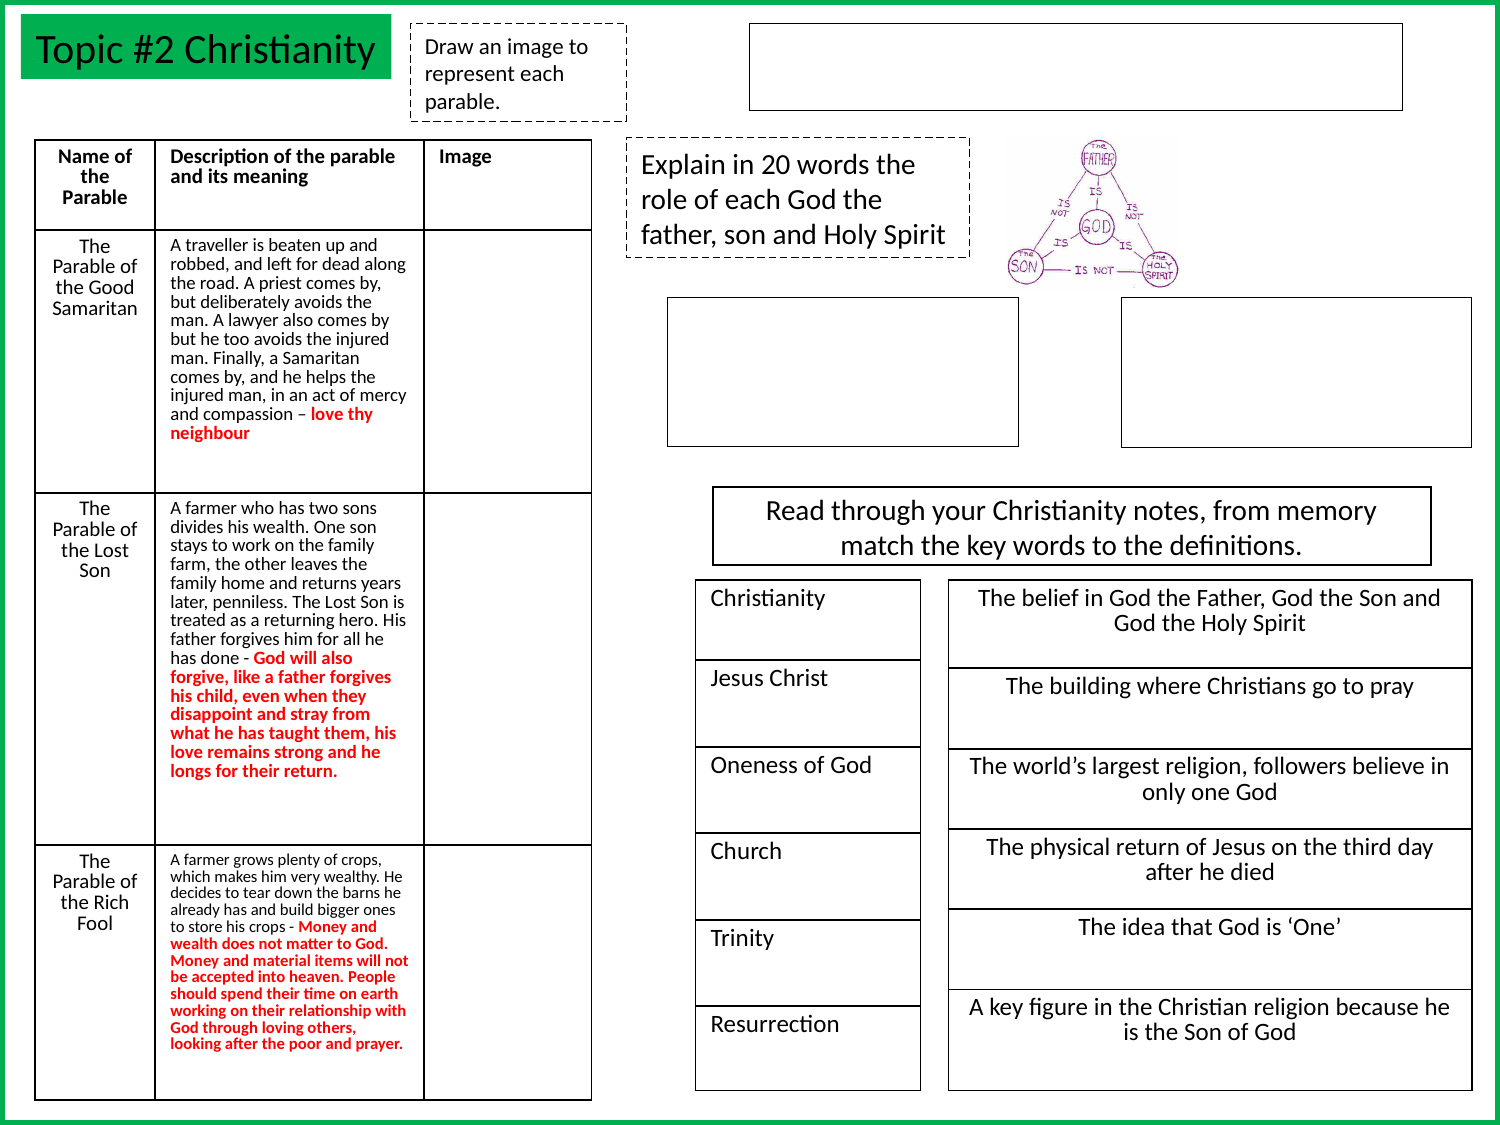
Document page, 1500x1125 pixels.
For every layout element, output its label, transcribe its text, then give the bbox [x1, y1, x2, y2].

table_cell A farmer who has two sons divides his wealth. One son stays to work on the family farm, the other leaves the family home and returns years later, penniless. The Lost Son is treated as a returning hero. His father forgives him for all he has done - God will also forgive, like a father forgives his child, even when they disappoint and stray from what he has taught them, his love remains strong and he longs for their return. [156, 494, 423, 844]
text_box [749, 23, 1403, 111]
text_box [667, 297, 1019, 447]
picture [1004, 137, 1180, 290]
table_header Name of the Parable [36, 141, 154, 229]
text_box Draw an image to represent each parable. [410, 23, 627, 122]
table_cell [425, 846, 591, 1099]
table_cell A farmer grows plenty of crops, which makes him very wealthy. He decides to tear down the barns he already has and build bigger ones to store his crops - Money and wealth does not matter to God. Money and material items will not be accepted into heaven. People should spend their time on earth working on their relationship with God through loving others, looking after the poor and prayer. [156, 846, 423, 1099]
text_box Explain in 20 words the role of each God the father, son and Holy Spirit [626, 137, 970, 258]
table_header Image [425, 141, 591, 229]
table_cell [425, 494, 591, 844]
table_header Description of the parable and its meaning [156, 141, 423, 229]
table_cell The Parable of the Good Samaritan [36, 231, 154, 492]
table_cell A traveller is beaten up and robbed, and left for dead along the road. A priest comes by, but deliberately avoids the man. A lawyer also comes by but he too avoids the injured man. Finally, a Samaritan comes by, and he helps the injured man, in an act of mercy and compassion – love thy neighbour [156, 231, 423, 492]
table_cell [425, 231, 591, 492]
text_box [1121, 297, 1472, 448]
table_cell The Parable of the Rich Fool [36, 846, 154, 1099]
text_box Topic #2 Christianity [20, 14, 392, 79]
text_box [0, 0, 1500, 1125]
table_cell The Parable of the Lost Son [36, 494, 154, 844]
